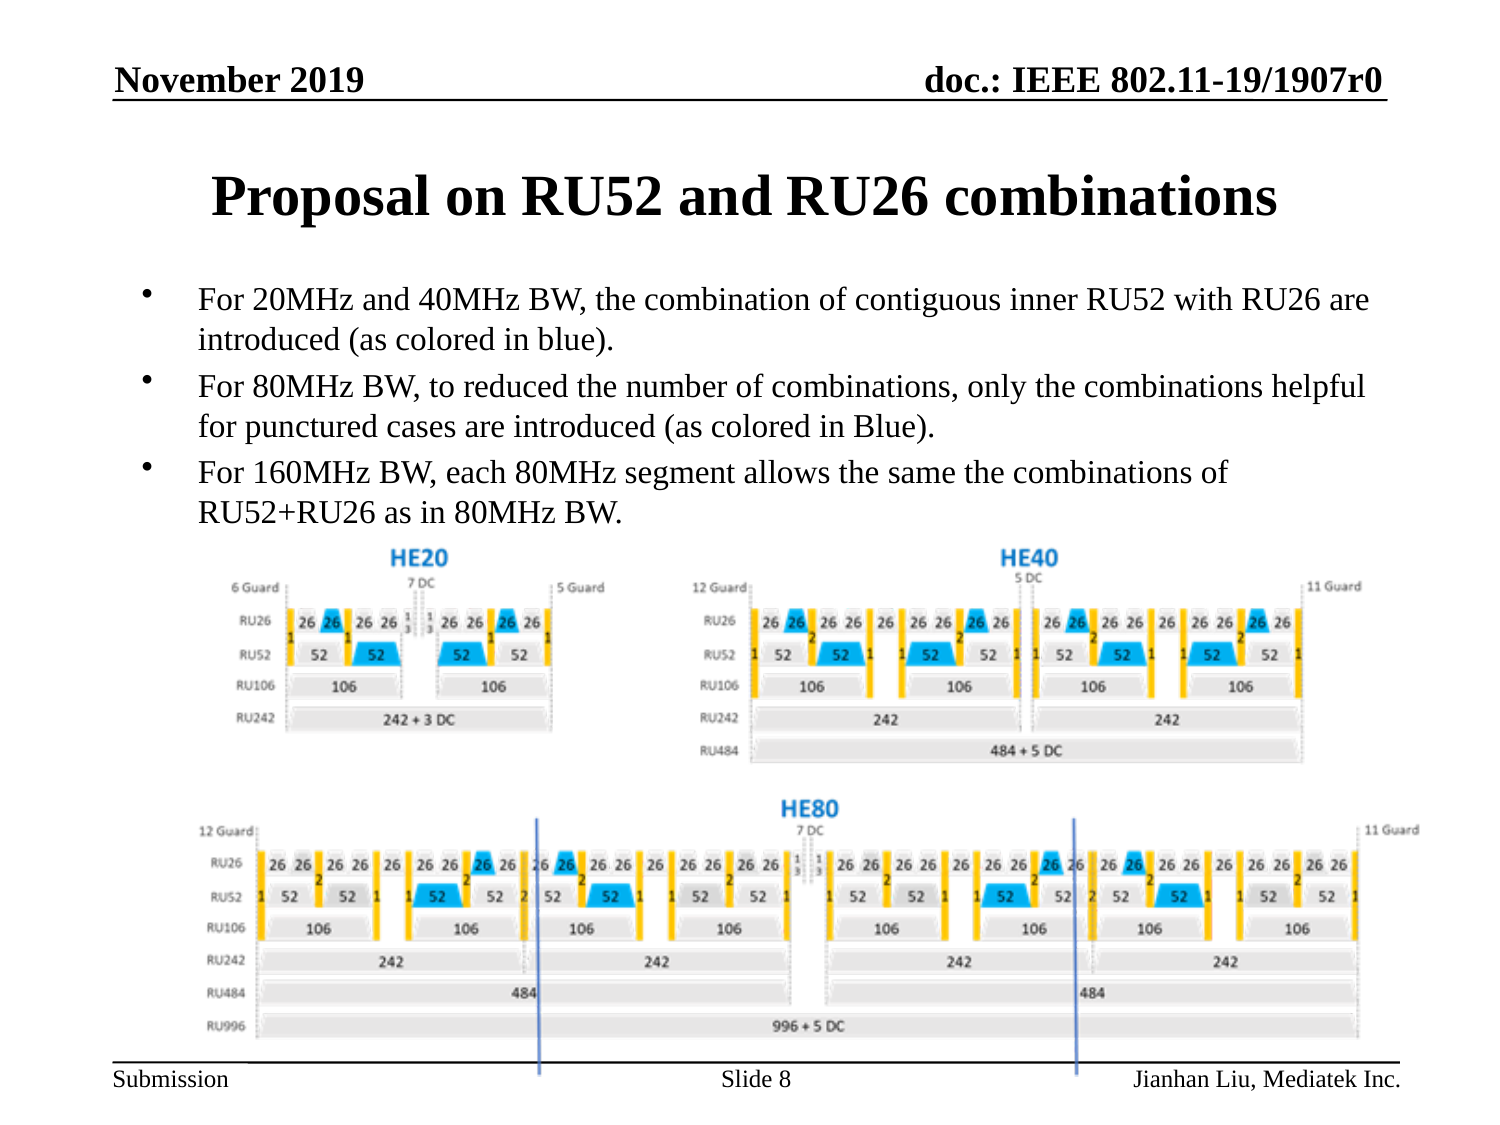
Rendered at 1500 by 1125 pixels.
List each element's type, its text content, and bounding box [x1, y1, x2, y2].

slide_number Slide 8 [712, 1085, 800, 1093]
list For 20MHz and 40MHz BW, the combination of contiguous inner RU52 with RU26 are introduced (as colored in blue). For 80MHz BW, to reduced the number of combinations, only the combinations helpful for punctured cases are introduced (as colored in Blue). For 160MHz BW, each 80MHz segment allows the same the combinations of RU52+RU26 as in 80MHz BW. [126, 269, 1402, 551]
picture [169, 531, 1431, 1077]
footer Jianhan Liu, Mediatek Inc. [1129, 1085, 1402, 1093]
title Proposal on RU52 and RU26 combinations [114, 142, 1391, 243]
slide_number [114, 54, 368, 101]
